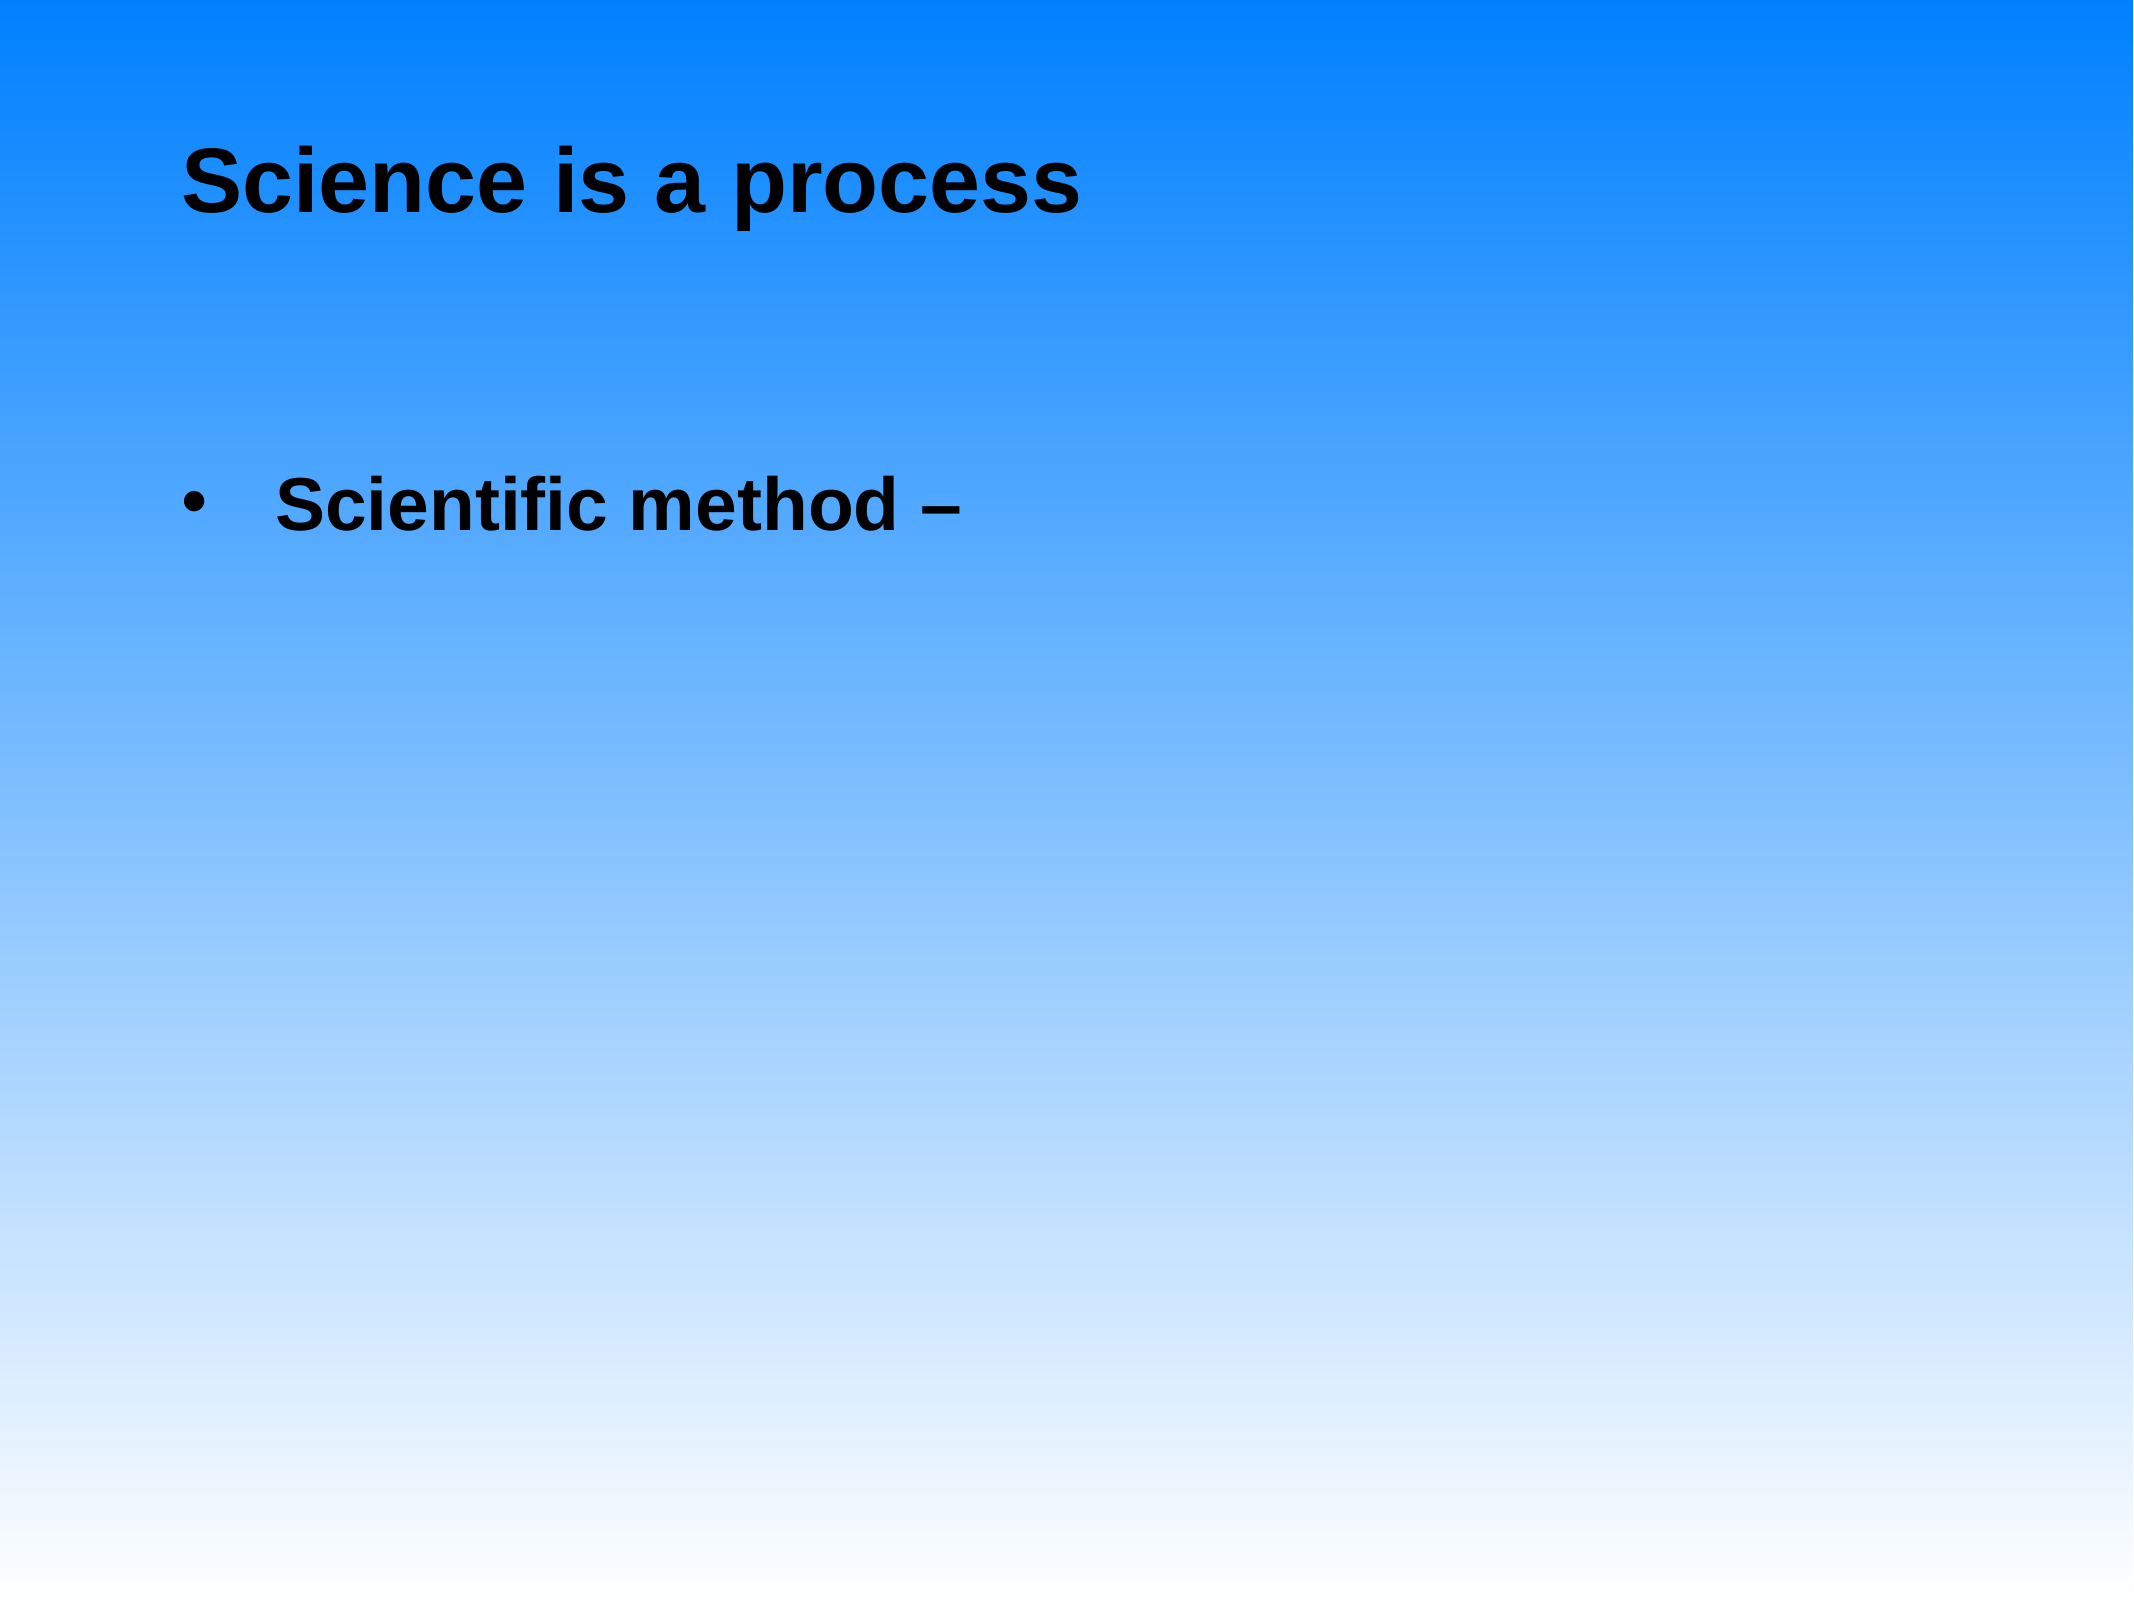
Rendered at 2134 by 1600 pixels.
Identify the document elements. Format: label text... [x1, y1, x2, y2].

text_box Science is a process [166, 113, 2130, 239]
text_box Scientific method – [166, 318, 2042, 1003]
